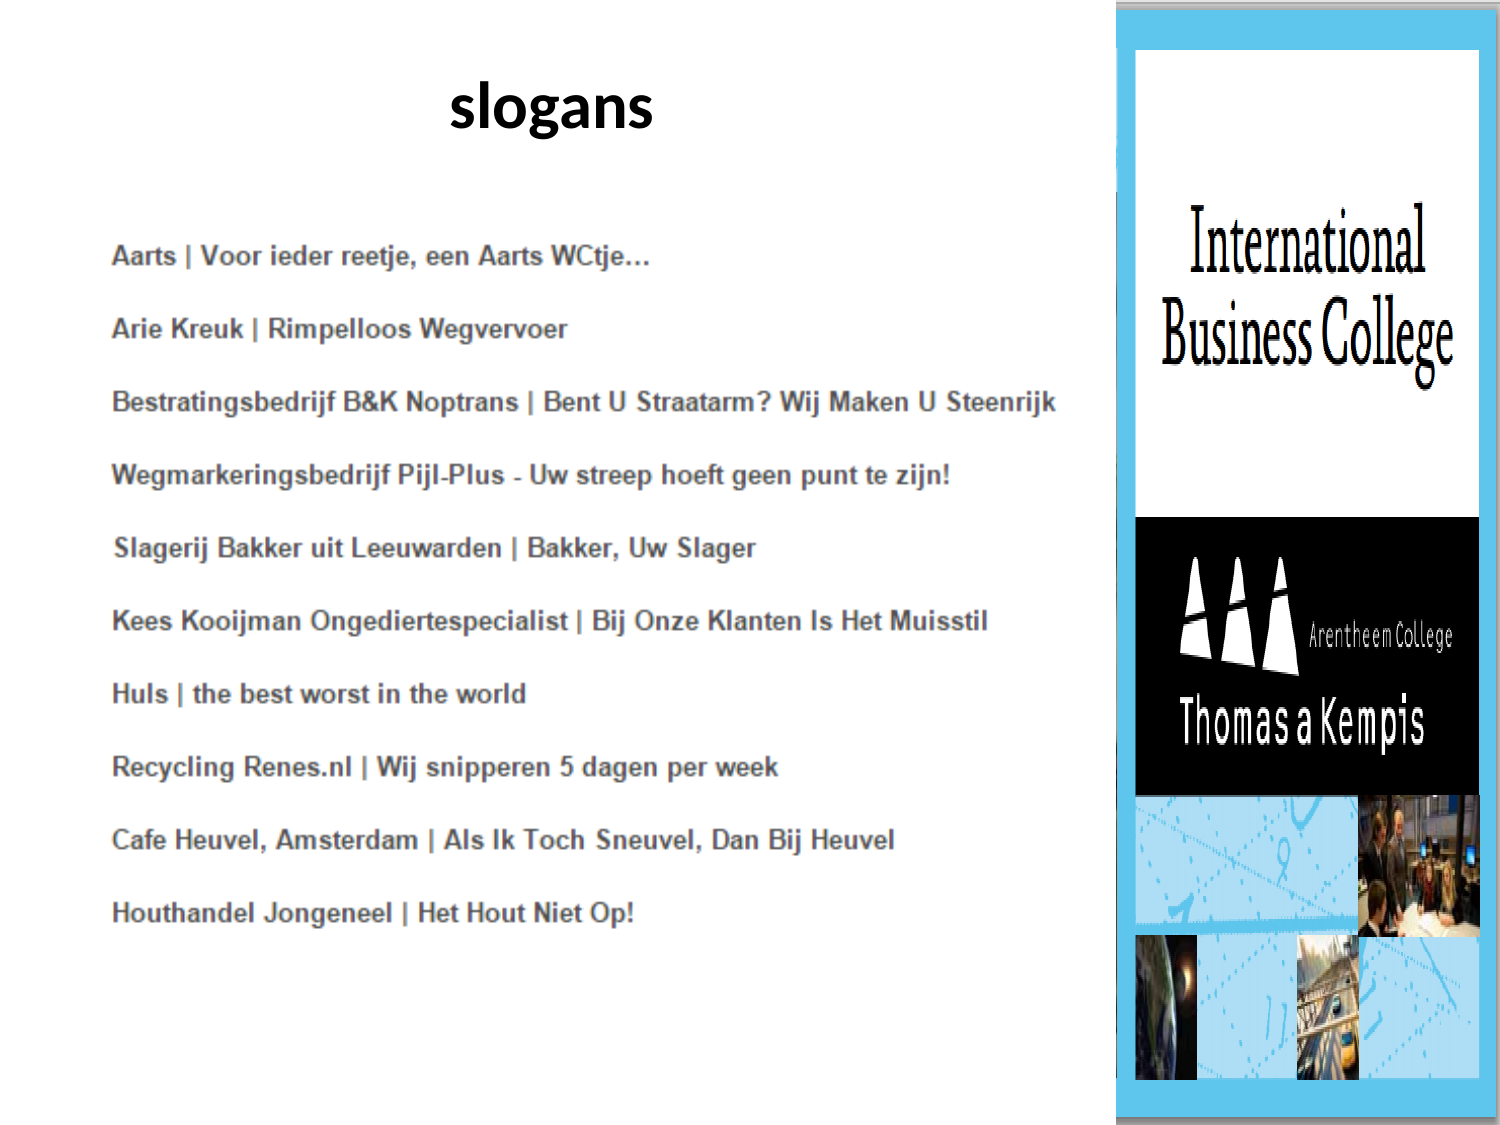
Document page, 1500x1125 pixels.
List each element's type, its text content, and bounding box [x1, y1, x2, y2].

picture [100, 219, 1058, 941]
text_box slogans [194, 54, 998, 218]
picture [1115, 0, 1500, 1125]
